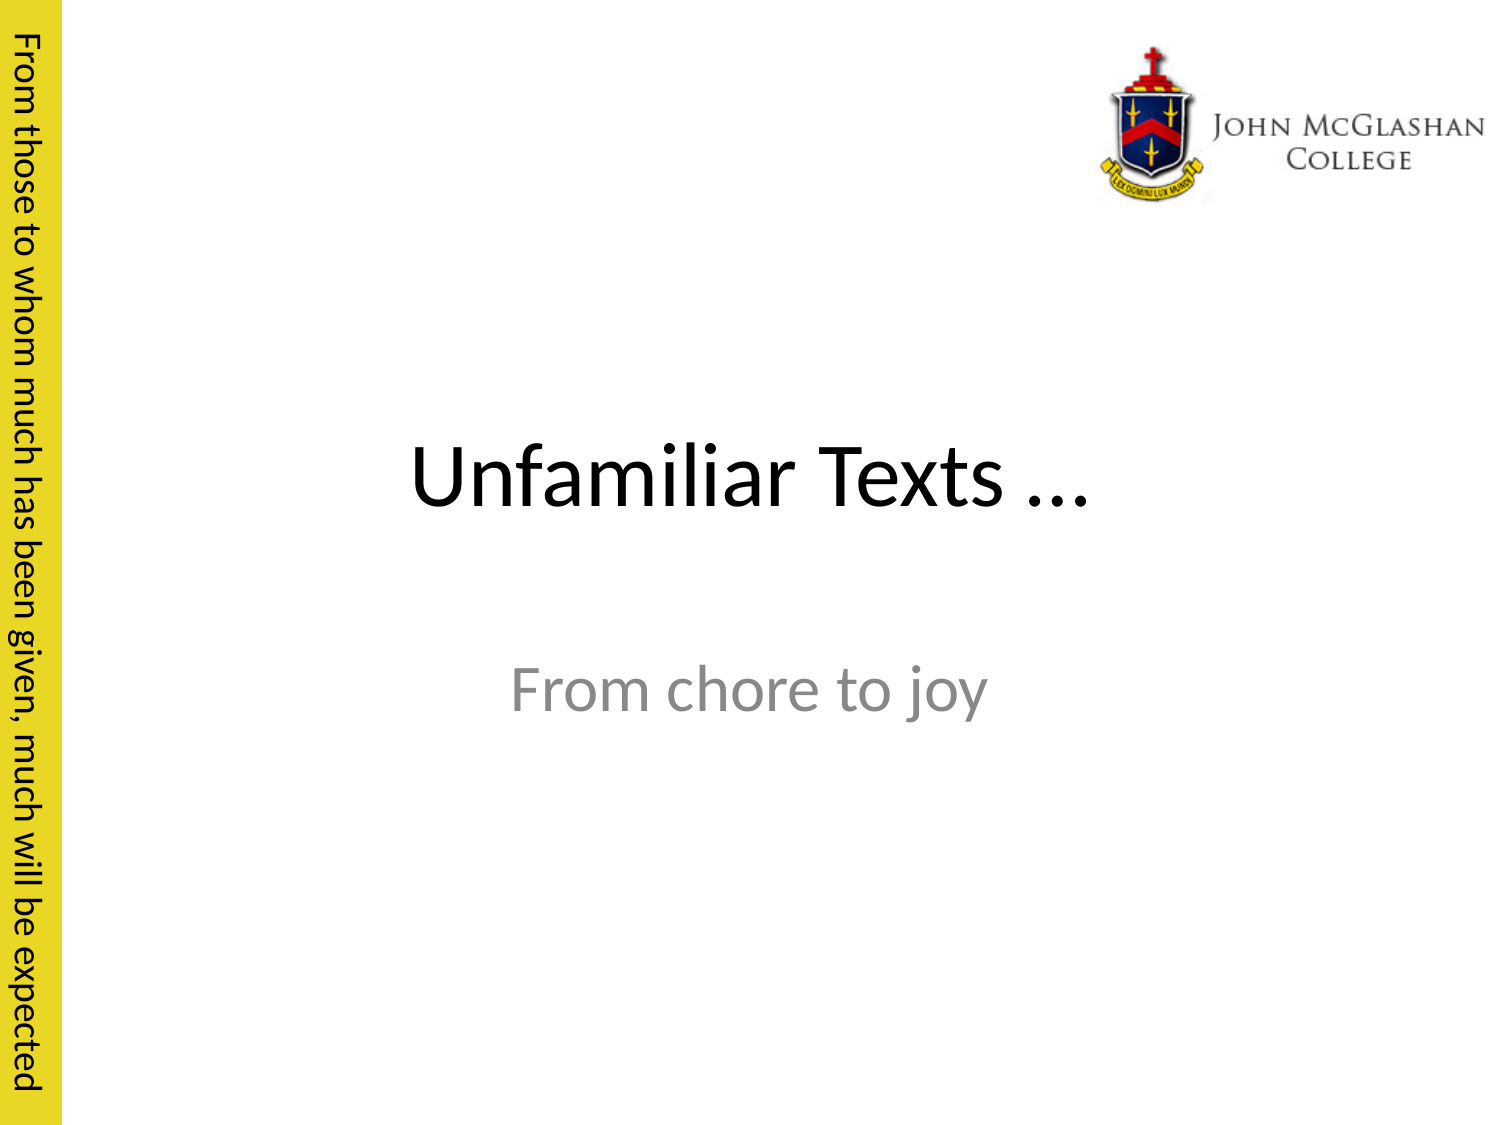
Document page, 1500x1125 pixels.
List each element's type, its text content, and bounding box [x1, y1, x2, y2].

subtitle From chore to joy [225, 637, 1275, 925]
title Unfamiliar Texts … [112, 349, 1388, 591]
picture [1092, 44, 1487, 206]
